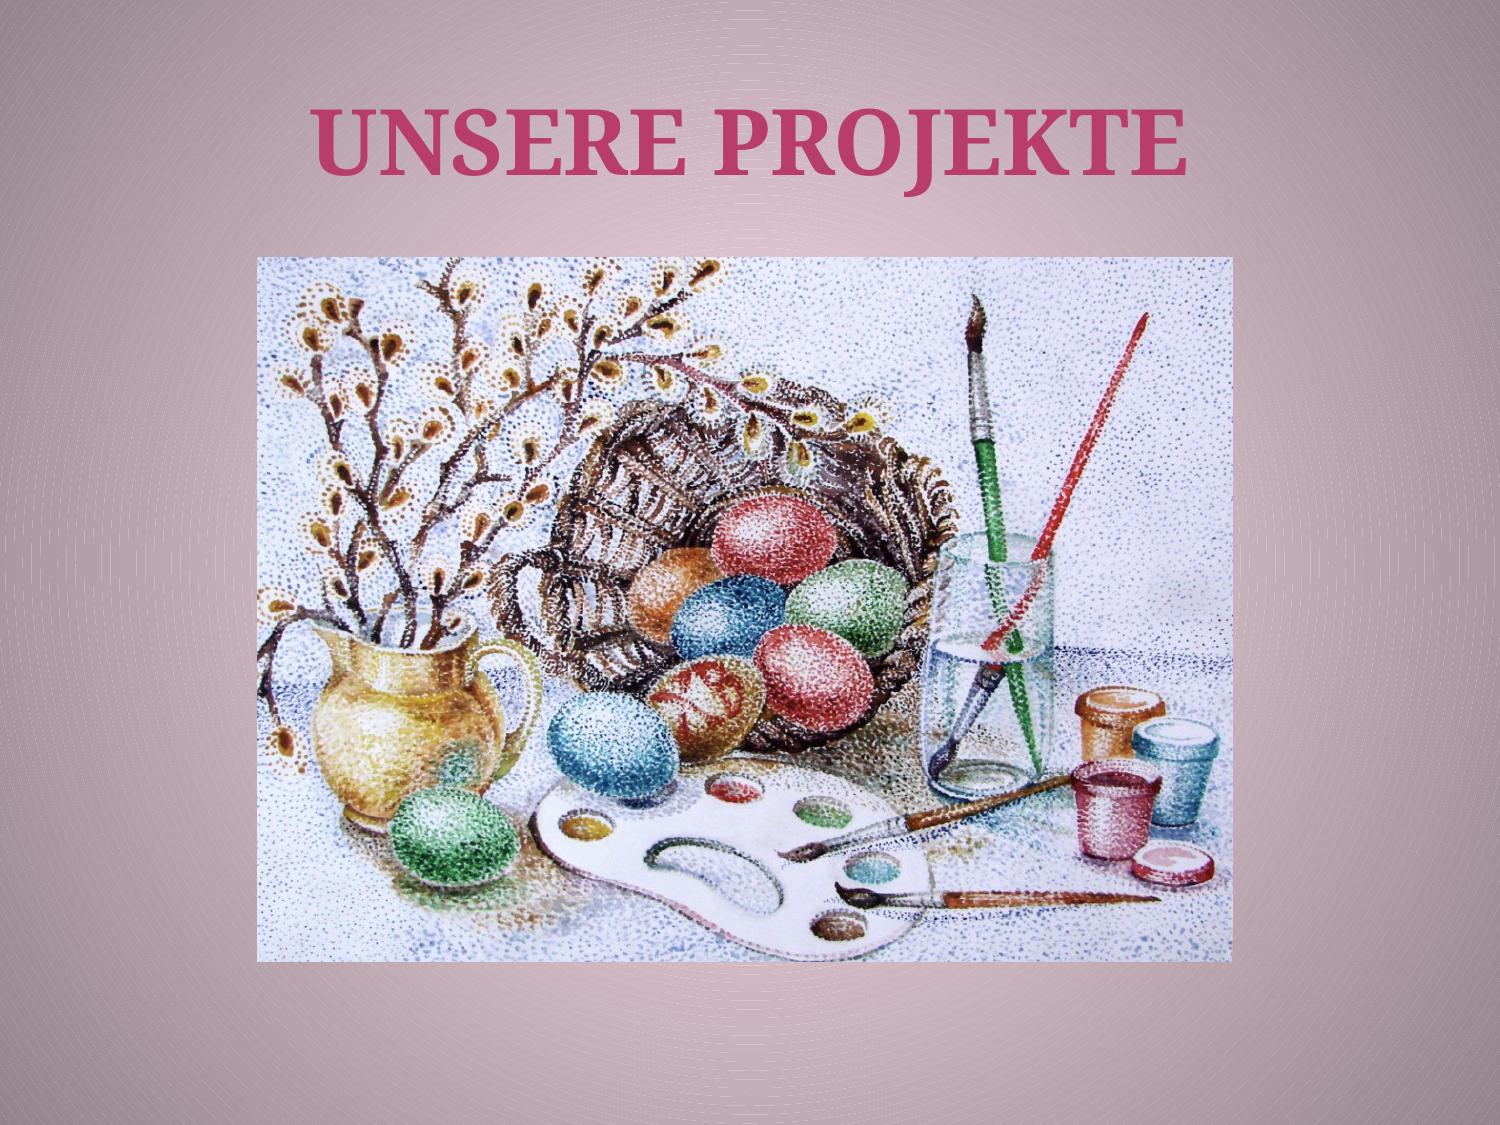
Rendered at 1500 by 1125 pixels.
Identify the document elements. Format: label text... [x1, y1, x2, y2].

title Unsere Projekte [75, 45, 1425, 233]
picture [257, 257, 1233, 962]
